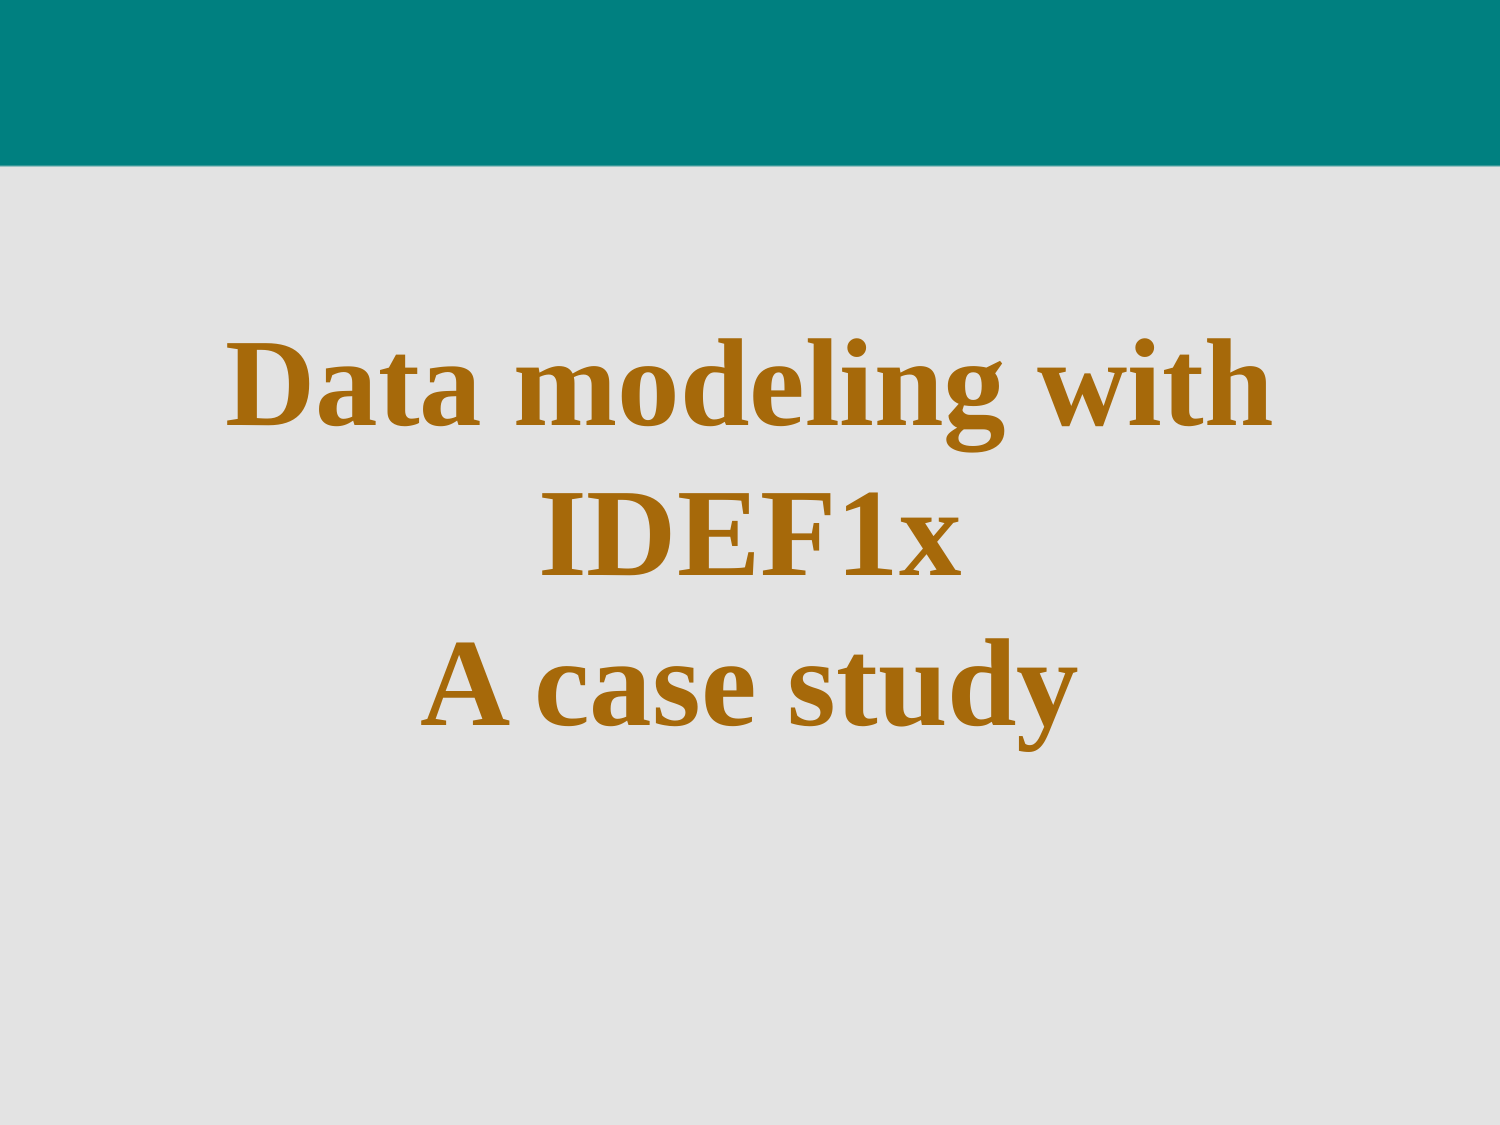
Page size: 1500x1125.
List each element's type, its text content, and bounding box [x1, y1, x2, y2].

picture [0, 0, 1500, 1125]
title Data modeling with IDEF1x A case study [111, 290, 1388, 761]
